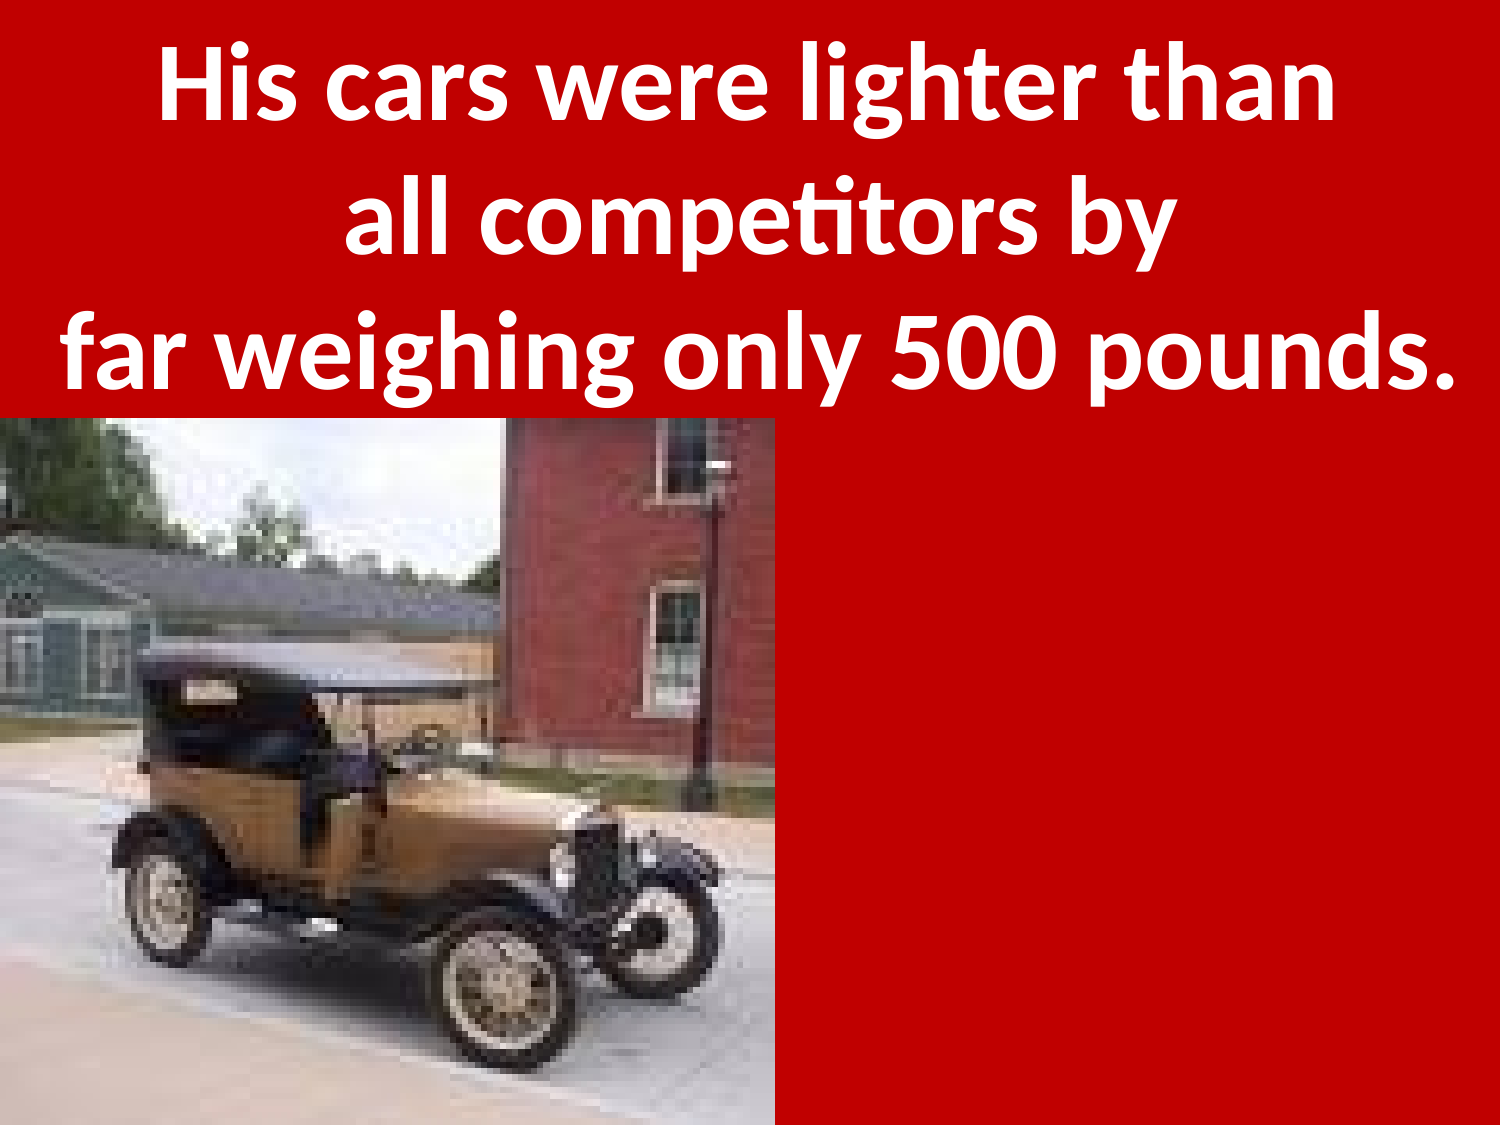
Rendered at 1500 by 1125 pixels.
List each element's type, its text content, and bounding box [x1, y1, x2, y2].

picture [0, 418, 776, 1125]
text_box His cars were lighter than all competitors by far weighing only 500 pounds. [0, 0, 1500, 420]
